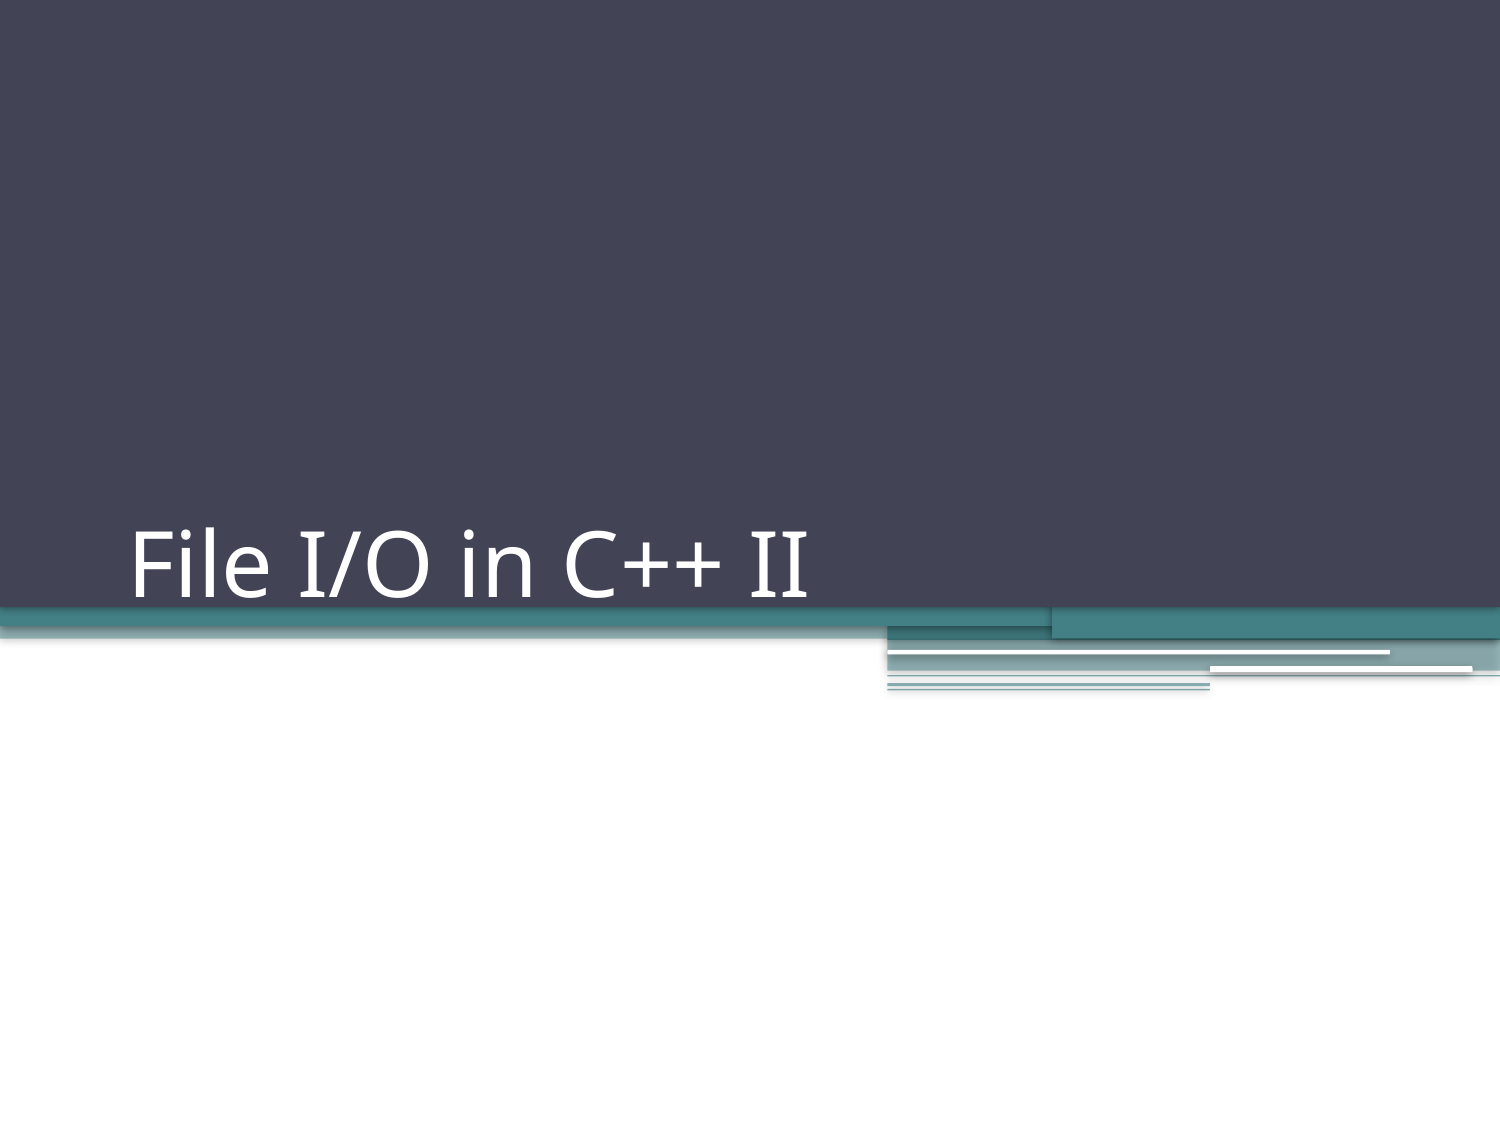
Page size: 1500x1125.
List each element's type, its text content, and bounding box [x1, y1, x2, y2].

title File I/O in C++ II [112, 338, 1388, 623]
